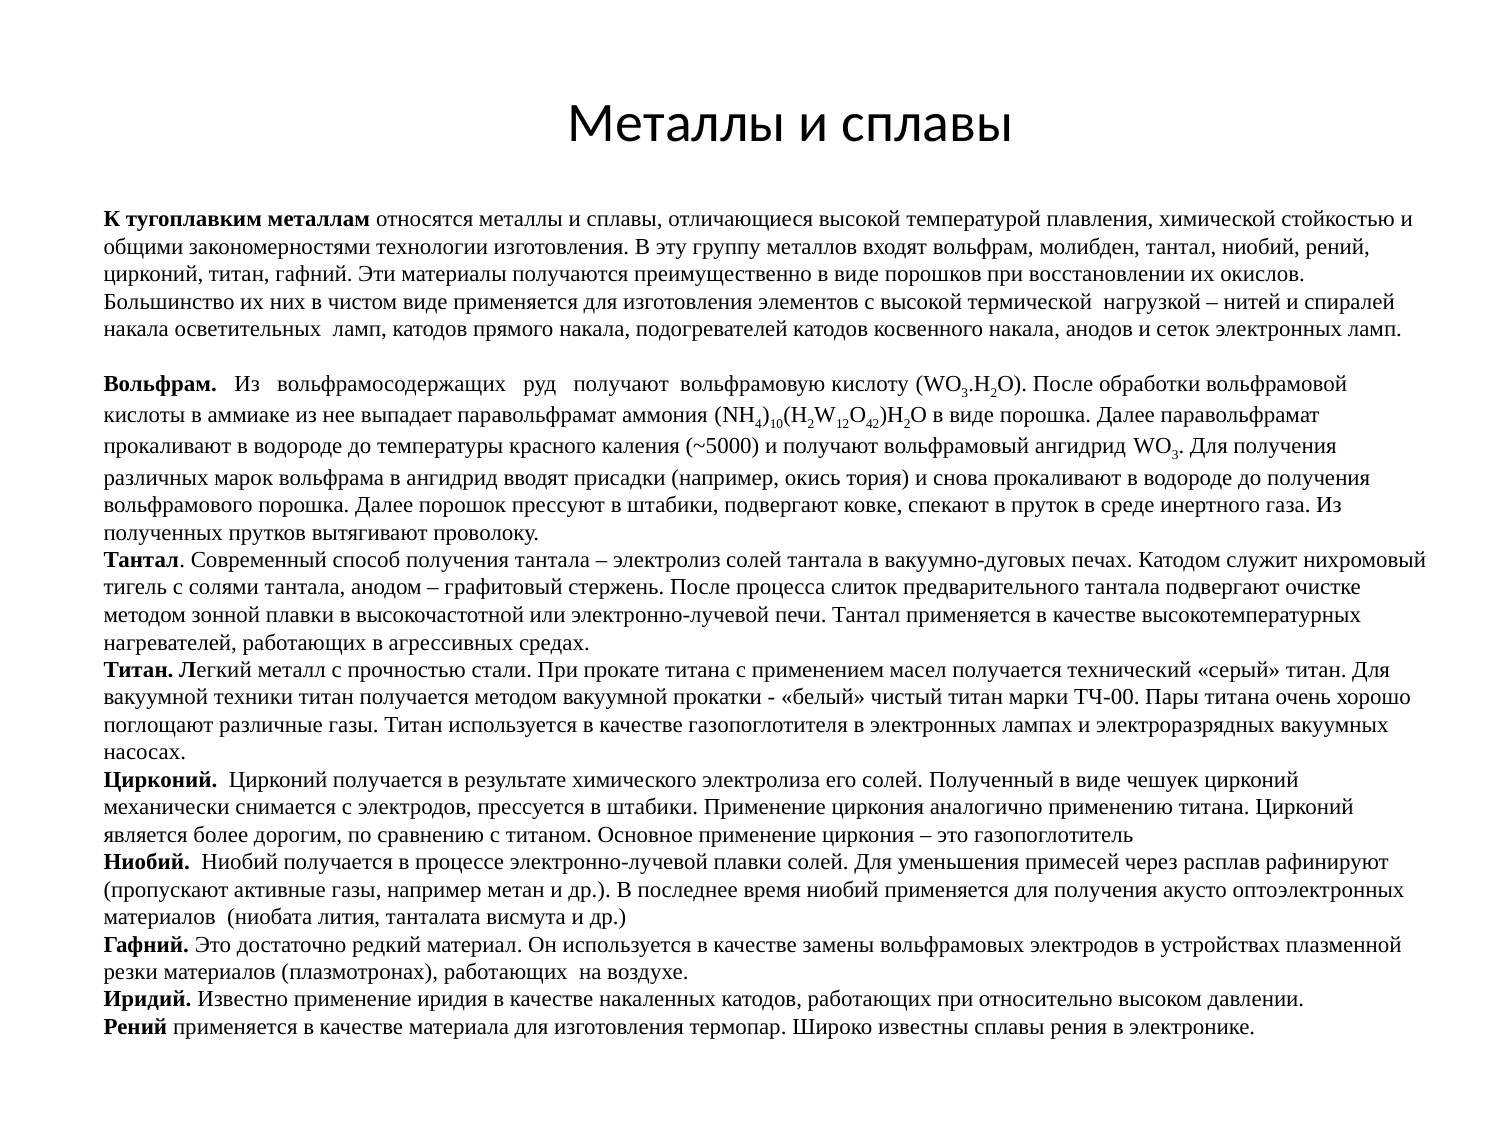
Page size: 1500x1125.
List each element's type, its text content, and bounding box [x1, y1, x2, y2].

title Металлы и сплавы [230, 78, 1353, 161]
subtitle К тугоплавким металлам относятся металлы и сплавы, отличающиеся высокой температурой плавления, химической стойкостью и общими закономерностями технологии изготовления. В эту группу металлов входят вольфрам, молибден, тантал, ниобий, рений, цирконий, титан, гафний. Эти материалы получаются преимущественно в виде порошков при восстановлении их окислов. Большинство их них в чистом виде применяется для изготовления элементов с высокой термической нагрузкой – нитей и спиралей накала осветительных ламп, катодов прямого накала, подогревателей катодов косвенного накала, анодов и сеток электронных ламп. Вольфрам. Из вольфрамосодержащих руд получают вольфрамовую кислоту (WO3.H2O). После обработки вольфрамовой кислоты в аммиаке из нее выпадает паравольфрамат аммония (NH4)10(H2W12O42)H2O в виде порошка. Далее паравольфрамат прокаливают в водороде до температуры красного каления (~5000) и получают вольфрамовый ангидрид WO3. Для получения различных марок вольфрама в ангидрид вводят присадки (например, окись тория) и снова прокаливают в водороде до получения вольфрамового порошка. Далее порошок прессуют в штабики, подвергают ковке, спекают в пруток в среде инертного газа. Из полученных прутков вытягивают проволоку. Тантал. Современный способ получения тантала – электролиз солей тантала в вакуумно-дуговых печах. Катодом служит нихромовый тигель с солями тантала, анодом – графитовый стержень. После процесса слиток предварительного тантала подвергают очистке методом зонной плавки в высокочастотной или электронно-лучевой печи. Тантал применяется в качестве высокотемпературных нагревателей, работающих в агрессивных средах. Титан. Легкий металл с прочностью стали. При прокате титана с применением масел получается технический «серый» титан. Для вакуумной техники титан получается методом вакуумной прокатки - «белый» чистый титан марки ТЧ-00. Пары титана очень хорошо поглощают различные газы. Титан используется в качестве газопоглотителя в электронных лампах и электроразрядных вакуумных насосах. Цирконий. Цирконий получается в результате химического электролиза его солей. Полученный в виде чешуек цирконий механически снимается с электродов, прессуется в штабики. Применение циркония аналогично применению титана. Цирконий является более дорогим, по сравнению с титаном. Основное применение циркония – это газопоглотитель Ниобий. Ниобий получается в процессе электронно-лучевой плавки солей. Для уменьшения примесей через расплав рафинируют (пропускают активные газы, например метан и др.). В последнее время ниобий применяется для получения акусто оптоэлектронных материалов (ниобата лития, танталата висмута и др.) Гафний. Это достаточно редкий материал. Он используется в качестве замены вольфрамовых электродов в устройствах плазменной резки материалов (плазмотронах), работающих на воздухе. Иридий. Известно применение иридия в качестве накаленных катодов, работающих при относительно высоком давлении. Рений применяется в качестве материала для изготовления термопар. Широко известны сплавы рения в электронике. [88, 196, 1447, 1083]
